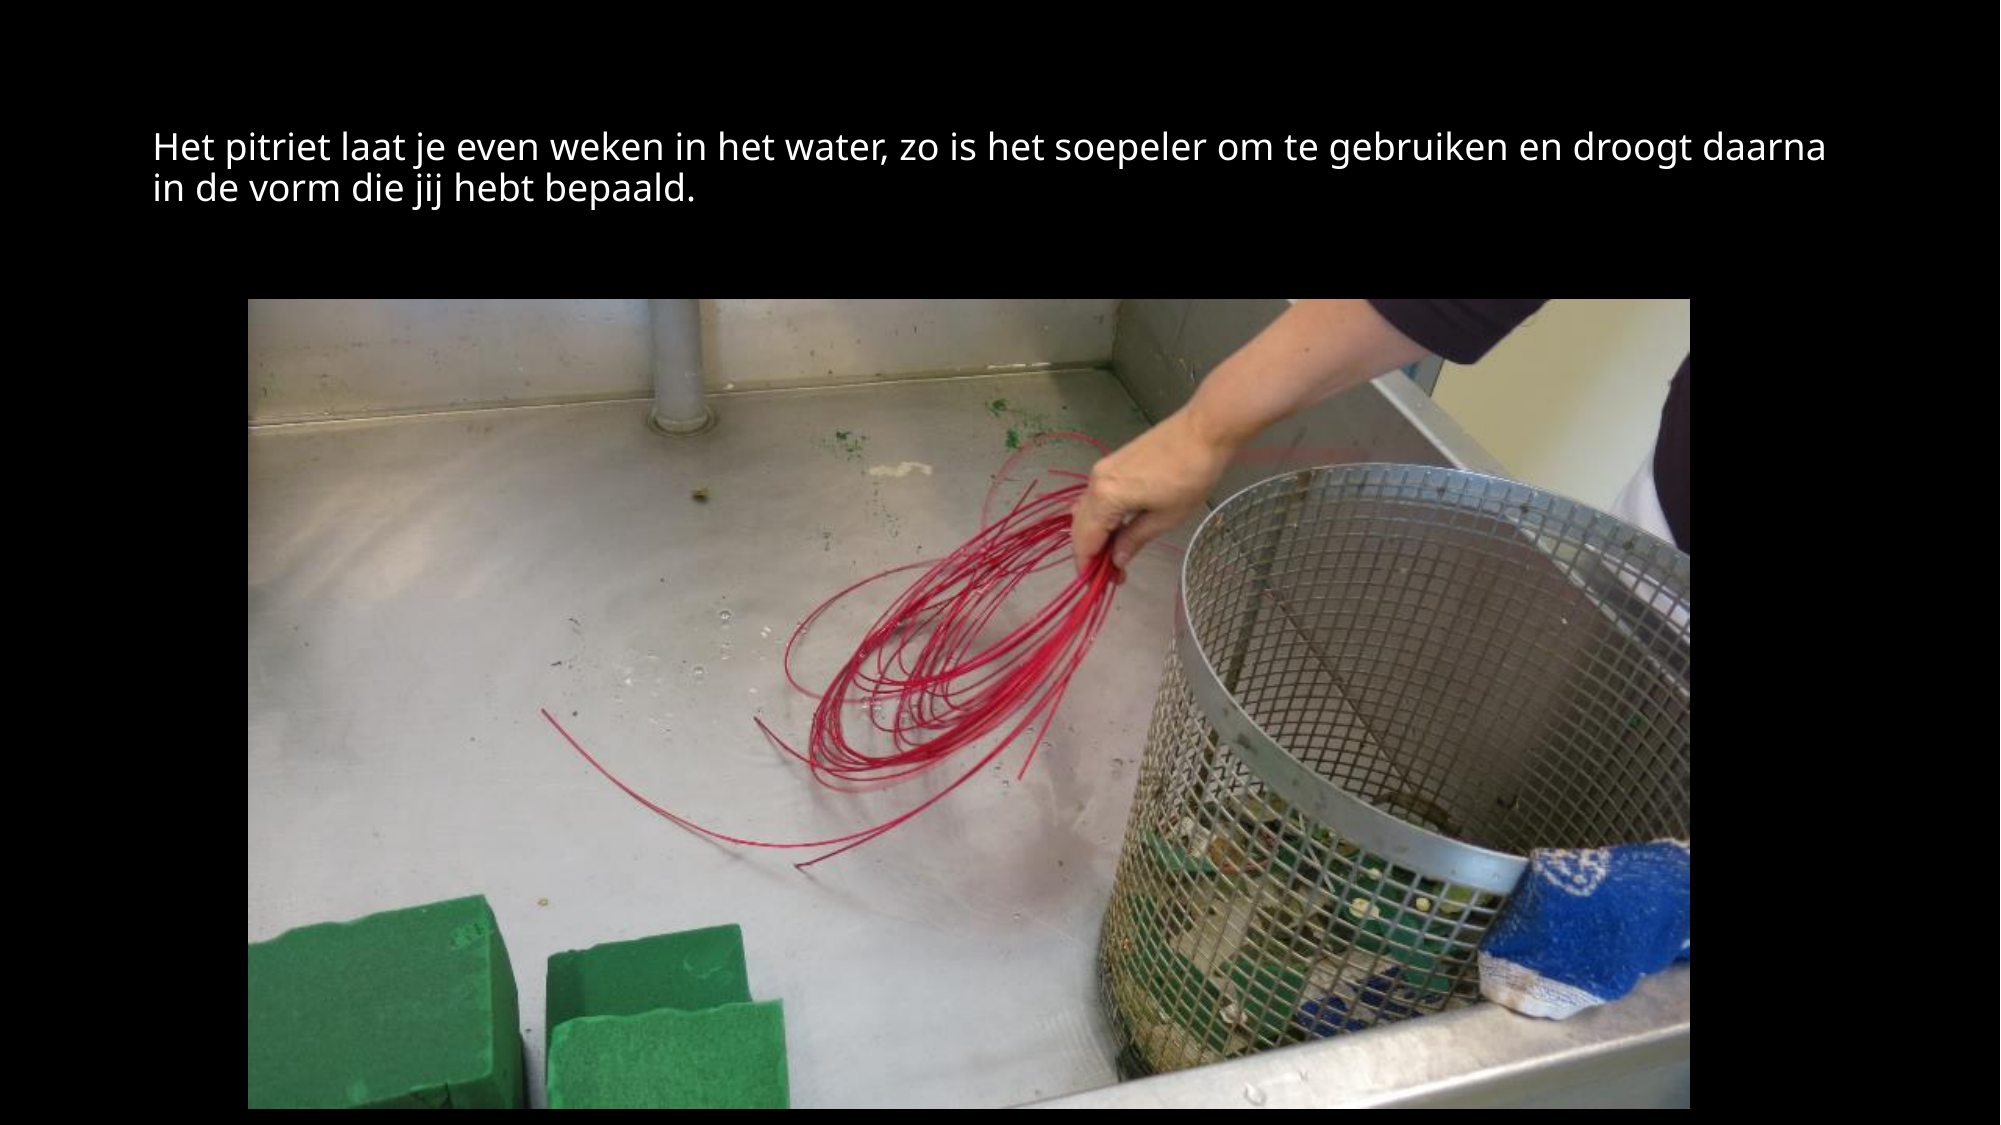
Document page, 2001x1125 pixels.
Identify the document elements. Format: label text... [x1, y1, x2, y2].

picture [248, 299, 1690, 1110]
title Het pitriet laat je even weken in het water, zo is het soepeler om te gebruiken en droogt daarna in de vorm die jij hebt bepaald. [137, 59, 1863, 278]
